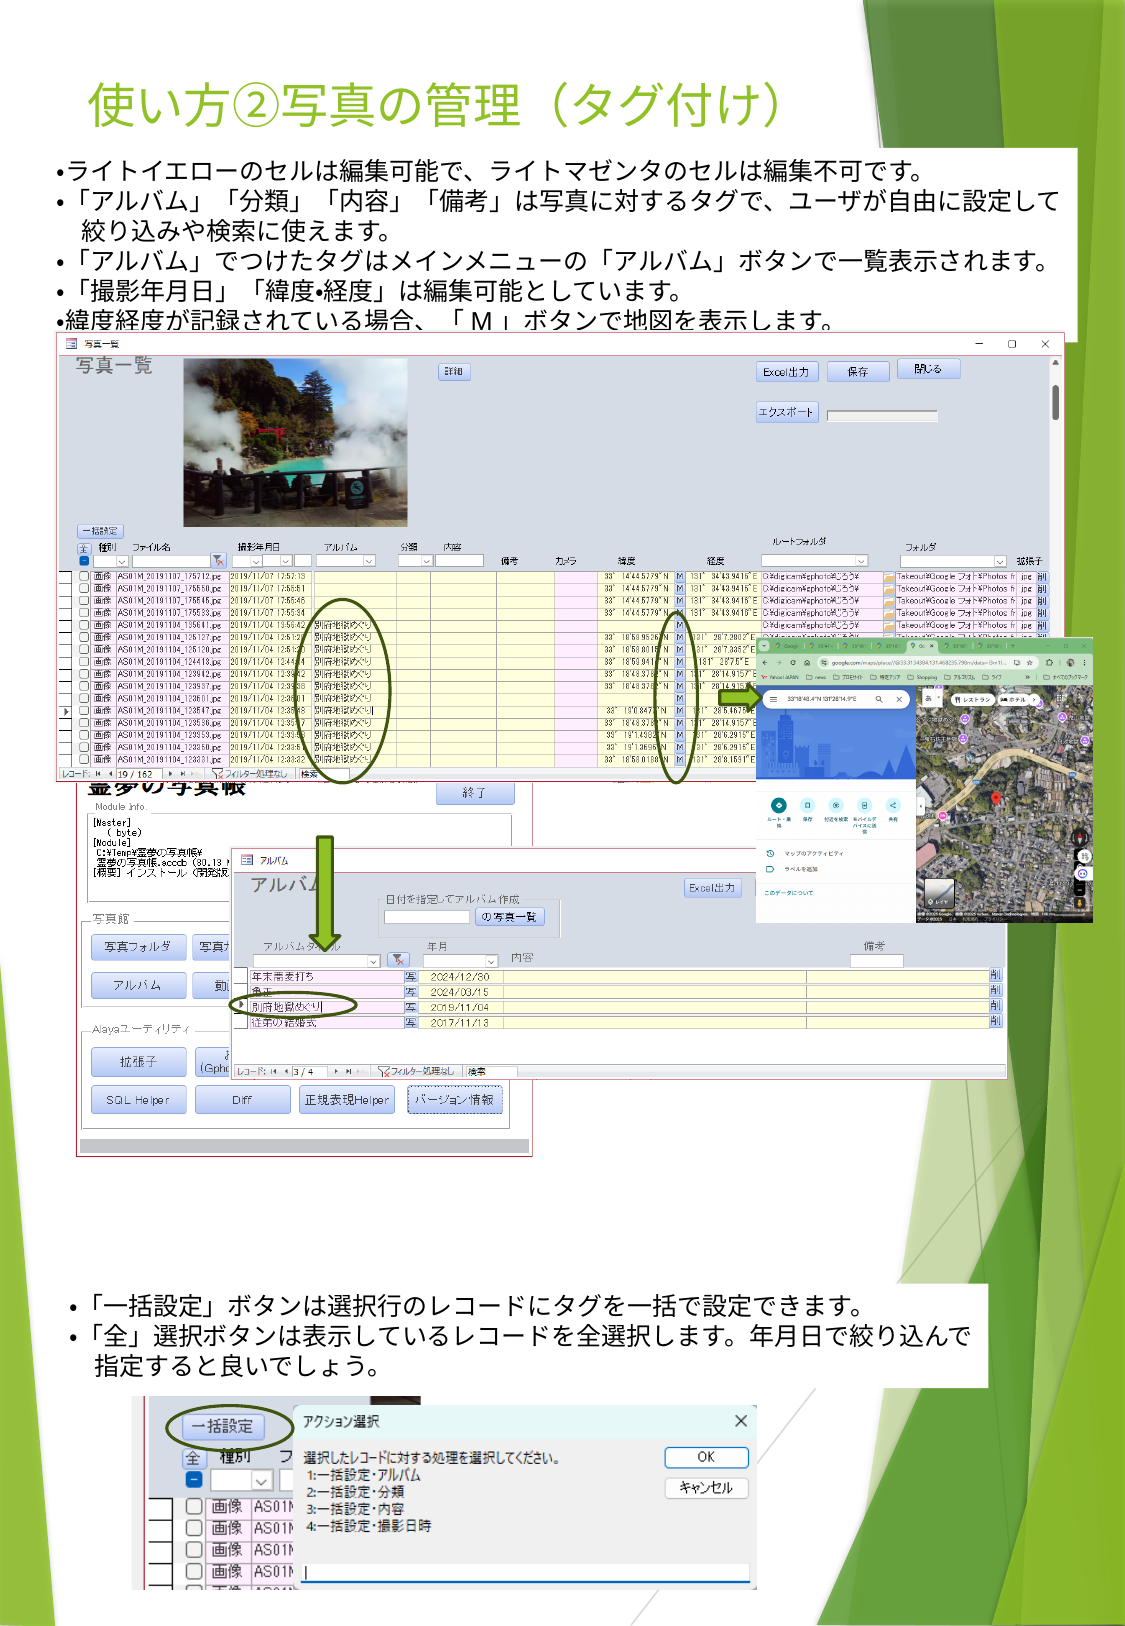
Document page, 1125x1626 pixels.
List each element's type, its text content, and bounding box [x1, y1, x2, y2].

picture [131, 1395, 758, 1590]
title 使い方②写真の管理（タグ付け） [72, 67, 866, 143]
text_box ・ライトイエローのセルは編集可能で、ライトマゼンタのセルは編集不可です。 ・「アルバム」「分類」「内容」「備考」は写真に対するタグで、ユーザが自由に設定して 絞り込みや検索に使えます。 ・「アルバム」でつけたタグはメインメニューの「アルバム」ボタンで一覧表示されます。 ・「撮影年月日」「緯度・経度」は編集可能としています。 ・緯度経度が記録されている場合、「M」ボタンで地図を表示します。 [41, 147, 1078, 343]
text_box ・「一括設定」ボタンは選択行のレコードにタグを一括で設定できます。 ・「全」選択ボタンは表示しているレコードを全選択します。年月日で絞り込んで 指定すると良いでしょう。 [54, 1283, 989, 1389]
picture [54, 330, 1093, 1158]
